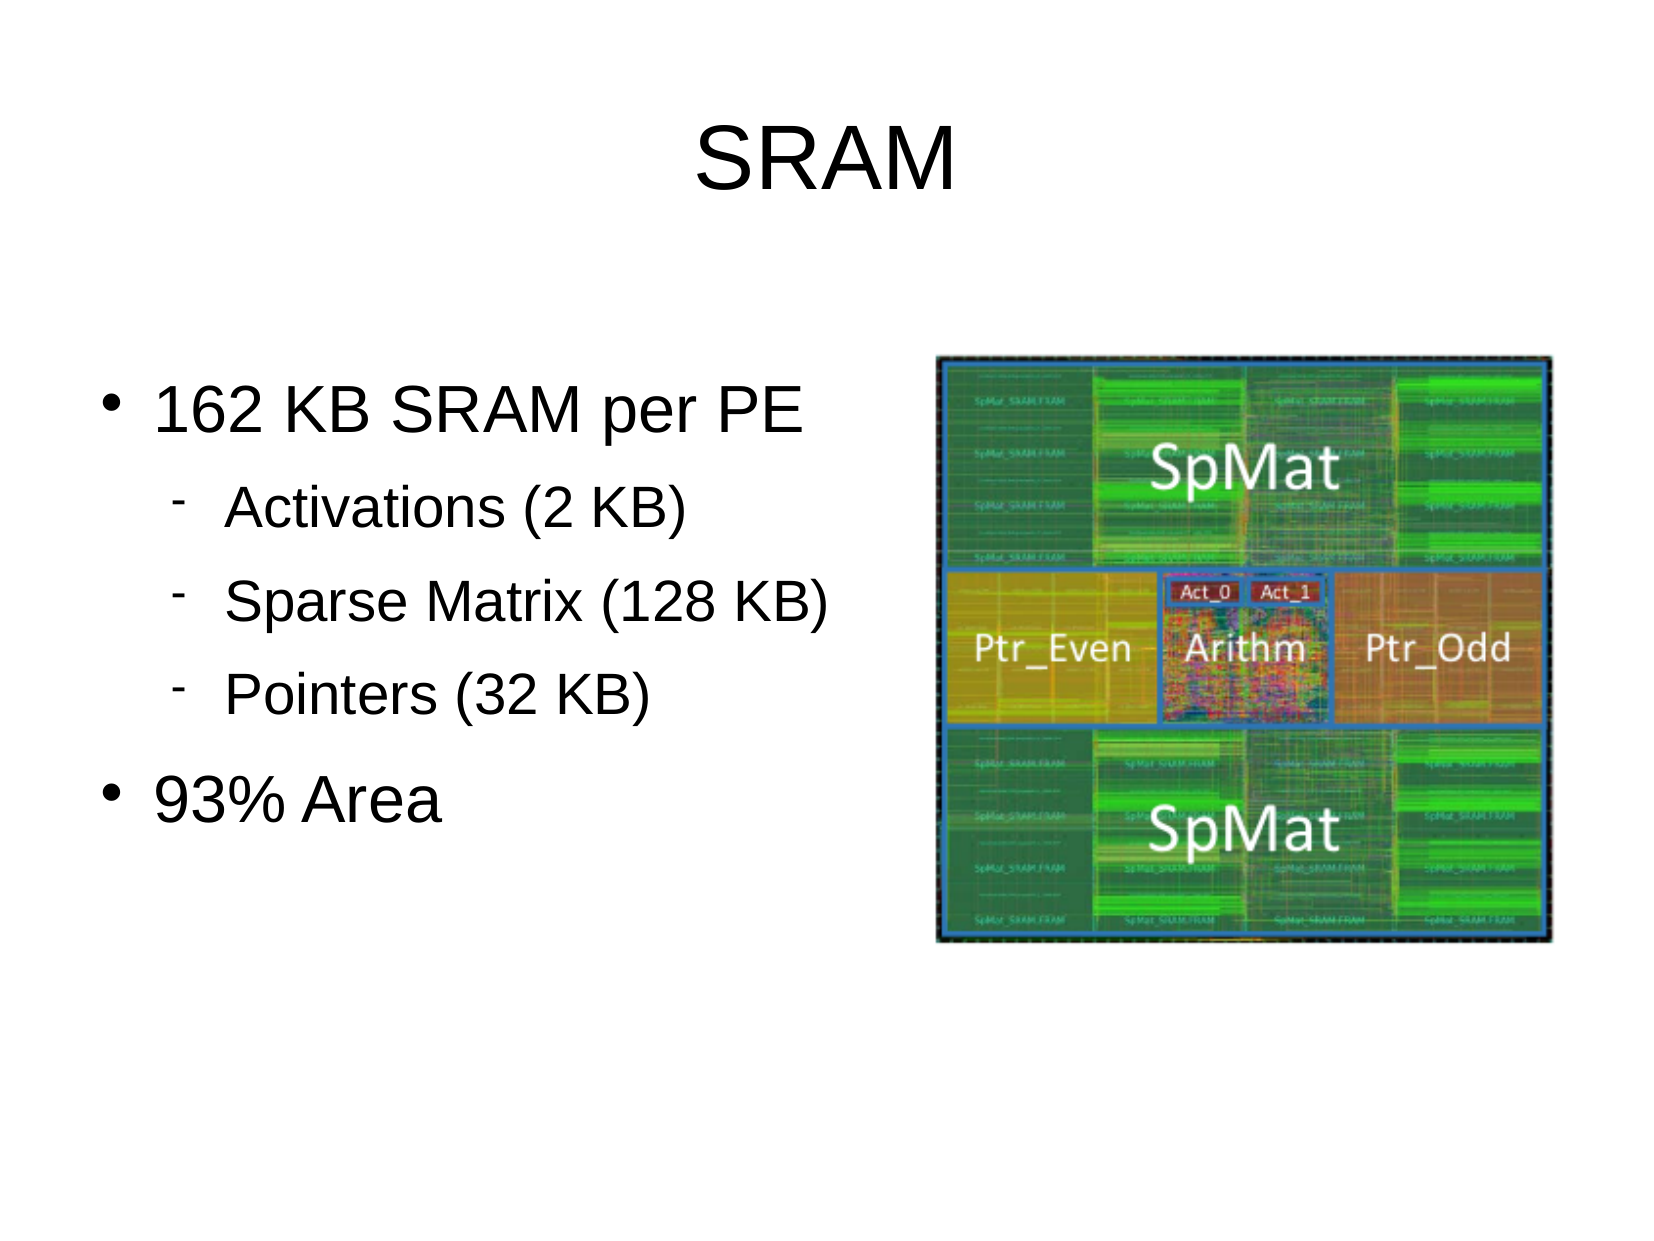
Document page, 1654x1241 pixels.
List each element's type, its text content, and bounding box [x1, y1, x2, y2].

text_box 162 KB SRAM per PE Activations (2 KB) Sparse Matrix (128 KB) Pointers (32 KB) 93% Area [82, 366, 898, 1086]
picture [909, 345, 1572, 957]
text_box SRAM [82, 49, 1571, 257]
